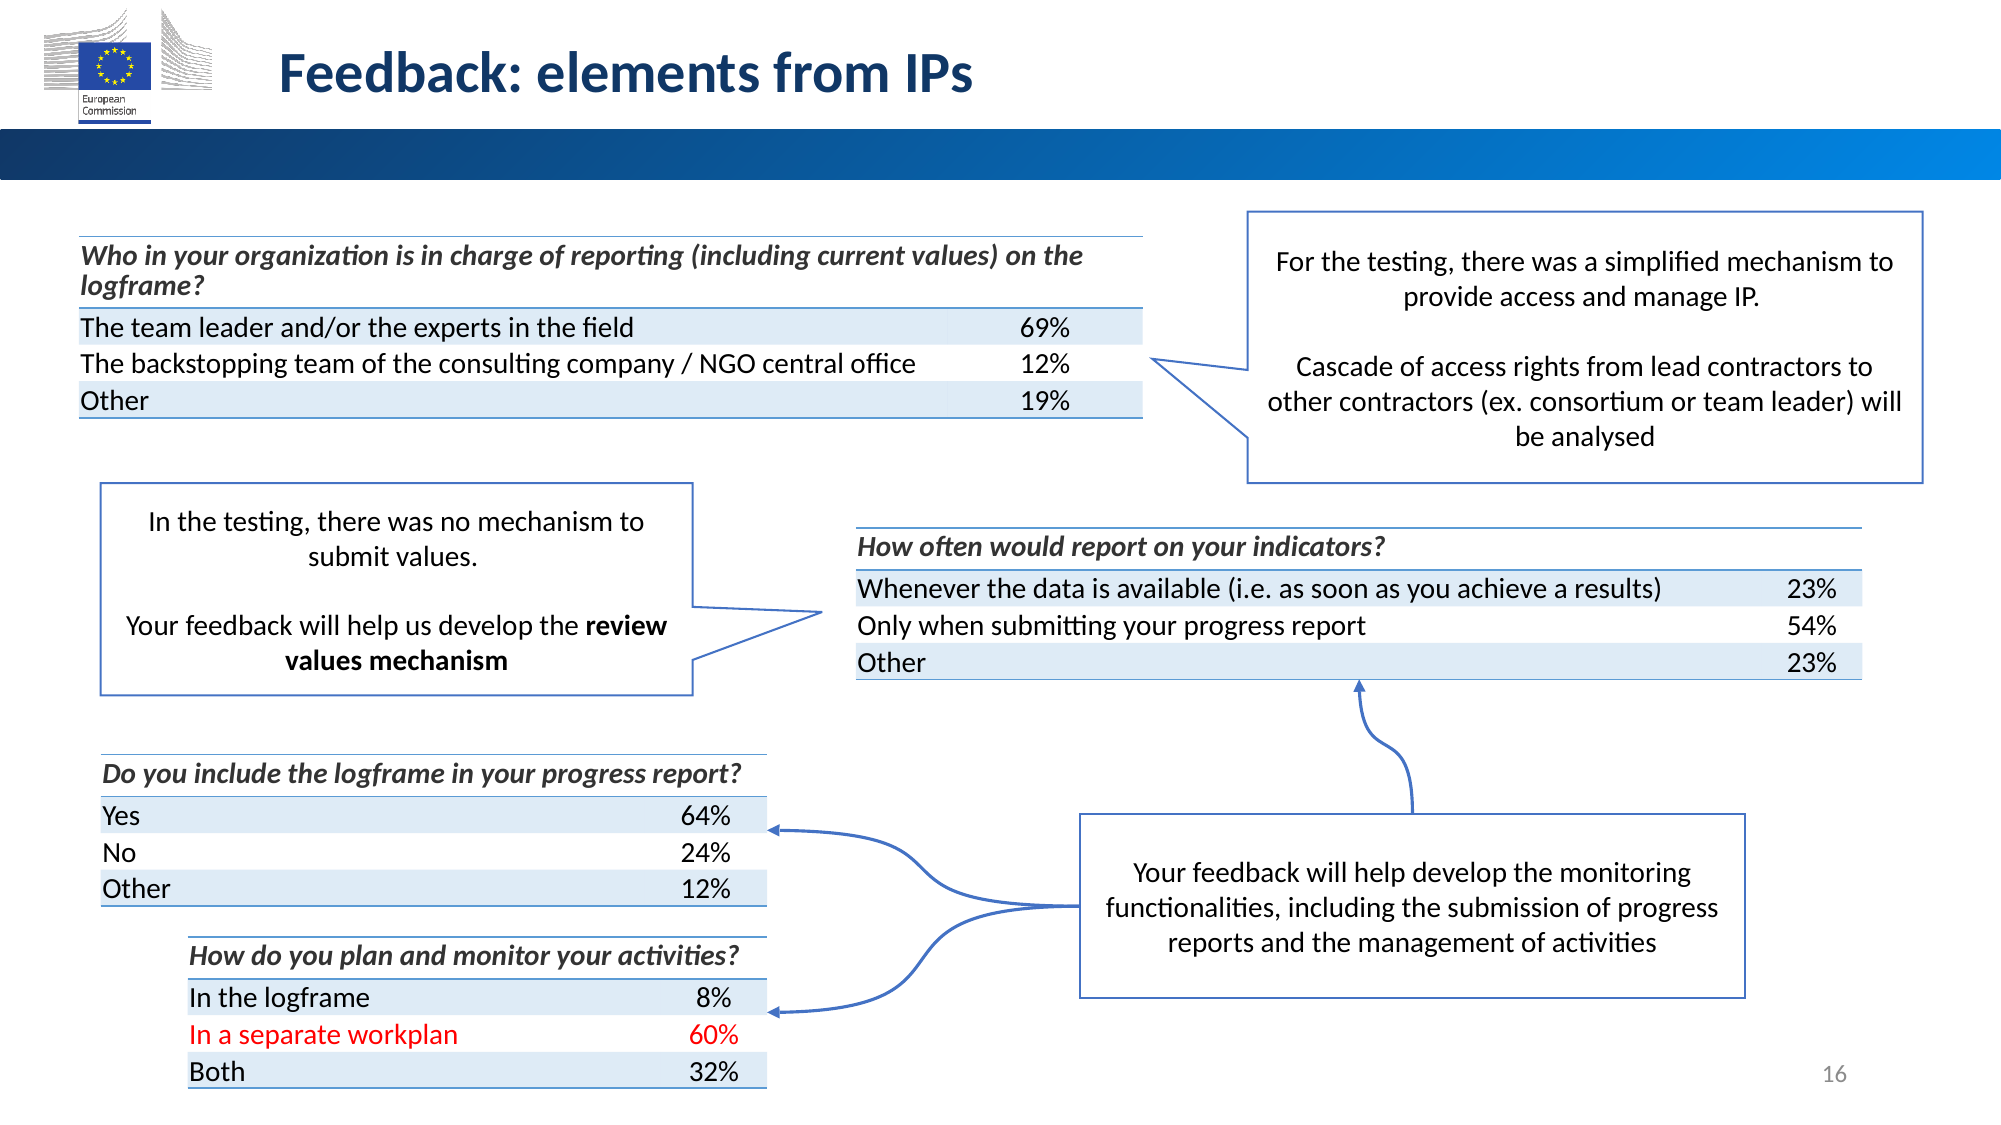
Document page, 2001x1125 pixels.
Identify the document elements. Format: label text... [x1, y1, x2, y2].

table_cell The team leader and/or the experts in the field [79, 298, 947, 328]
table_cell 60% [661, 1010, 767, 1041]
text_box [767, 830, 1081, 906]
table_cell Both [188, 1041, 661, 1071]
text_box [1318, 720, 1454, 774]
table_header Do you include the logframe in your progress report? [101, 755, 767, 796]
table_cell 12% [947, 328, 1143, 359]
table_cell No [101, 828, 645, 859]
table_cell Only when submitting your progress report [856, 601, 1762, 632]
table_header How often would report on your indicators? [856, 529, 1862, 569]
table_cell In the logframe [188, 980, 661, 1010]
picture [44, 8, 212, 124]
table_cell 12% [645, 859, 767, 889]
table_header How do you plan and monitor your activities? [188, 938, 767, 978]
slide_number 16 [1412, 1042, 1863, 1103]
table_cell 23% [1762, 632, 1862, 663]
text_box Feedback: elements from IPs [264, 27, 1690, 112]
table_cell Other [856, 632, 1762, 663]
table_cell 69% [947, 298, 1143, 328]
table_cell Whenever the data is available (i.e. as soon as you achieve a results) [856, 571, 1762, 601]
table_cell 8% [661, 980, 767, 1010]
table_cell 54% [1762, 601, 1862, 632]
table_cell 23% [1762, 571, 1862, 601]
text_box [767, 906, 1081, 1013]
table_cell Yes [101, 797, 645, 828]
table_cell Other [101, 859, 645, 889]
table_header Who in your organization is in charge of reporting (including current values) on the logframe? [79, 237, 1143, 296]
text_box In the testing, there was no mechanism to submit values. Your feedback will help us develop the review values mechanism [99, 482, 823, 697]
table_cell Other [79, 359, 947, 390]
table_cell In a separate workplan [188, 1010, 661, 1041]
table_cell 32% [661, 1041, 767, 1071]
table_cell 24% [645, 828, 767, 859]
text_box Your feedback will help develop the monitoring functionalities, including the submission of progress reports and the management of activities [1079, 813, 1746, 999]
table_cell The backstopping team of the consulting company / NGO central office [79, 328, 947, 359]
text_box For the testing, there was a simplified mechanism to provide access and manage IP. Cascade of access rights from lead contractors to other contractors (ex. consortium or team leader) will be analysed [1149, 210, 1924, 485]
table_cell 64% [645, 797, 767, 828]
table_cell 19% [947, 359, 1143, 390]
